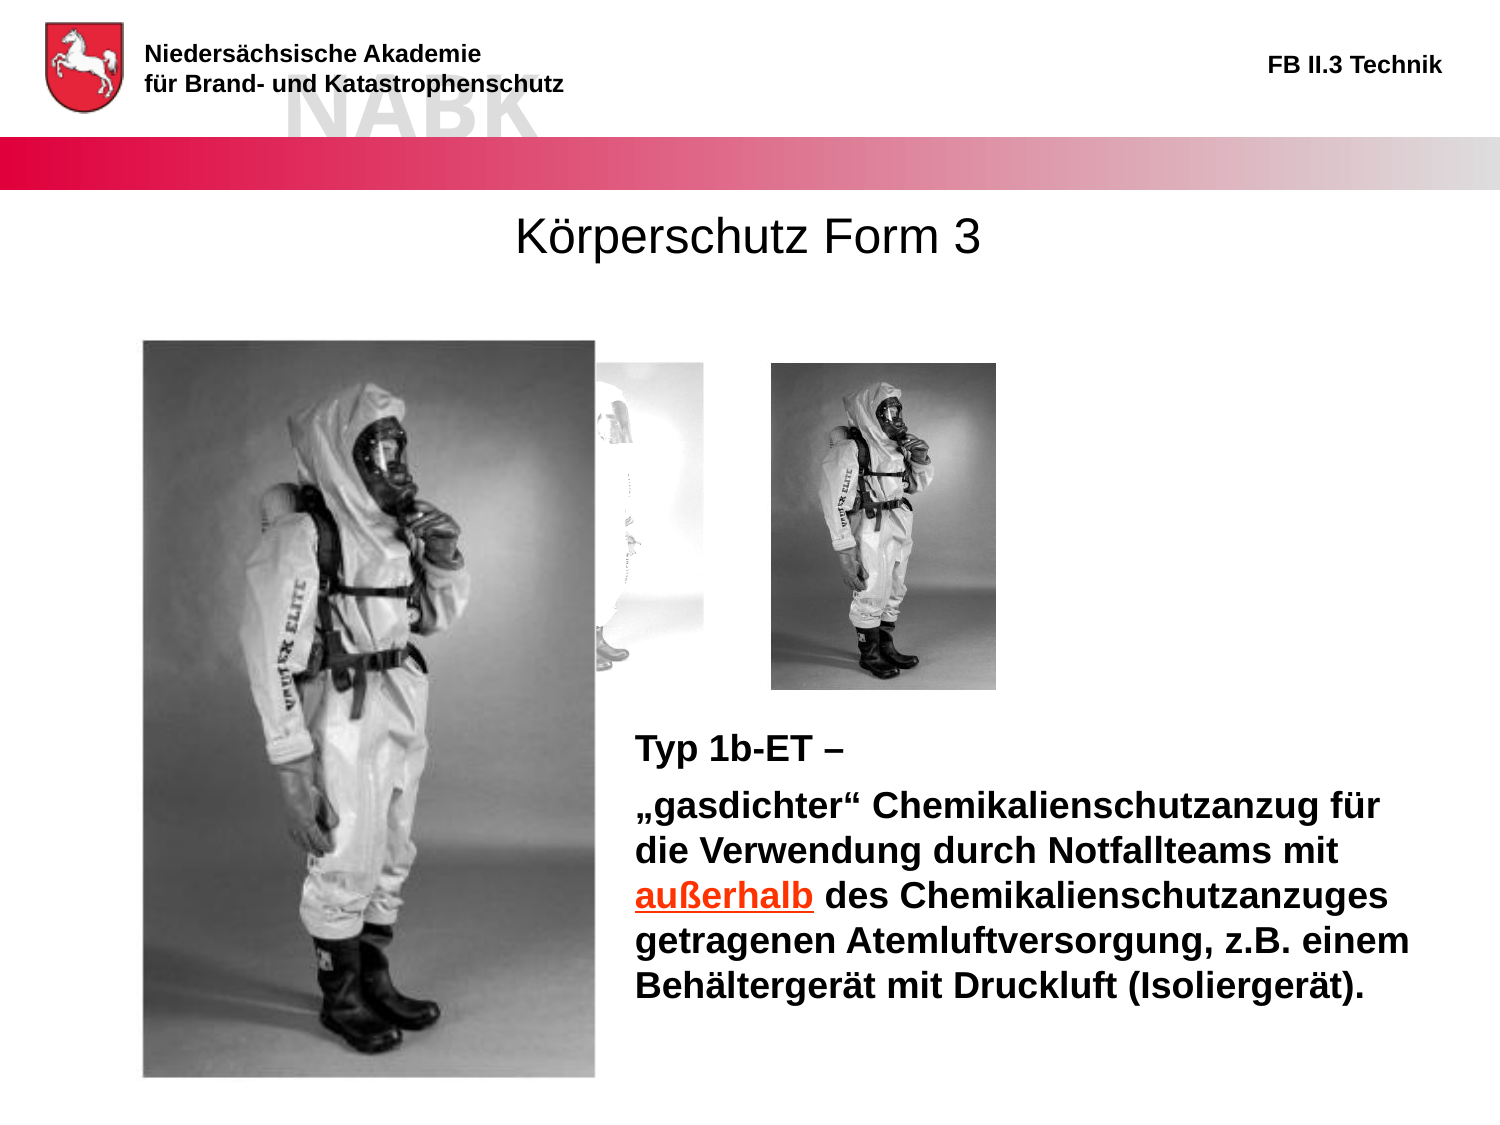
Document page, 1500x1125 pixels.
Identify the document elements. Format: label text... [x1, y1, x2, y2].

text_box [135, 337, 1447, 1092]
picture [45, 22, 124, 114]
text_box Körperschutz Form 3 [250, 196, 1247, 272]
